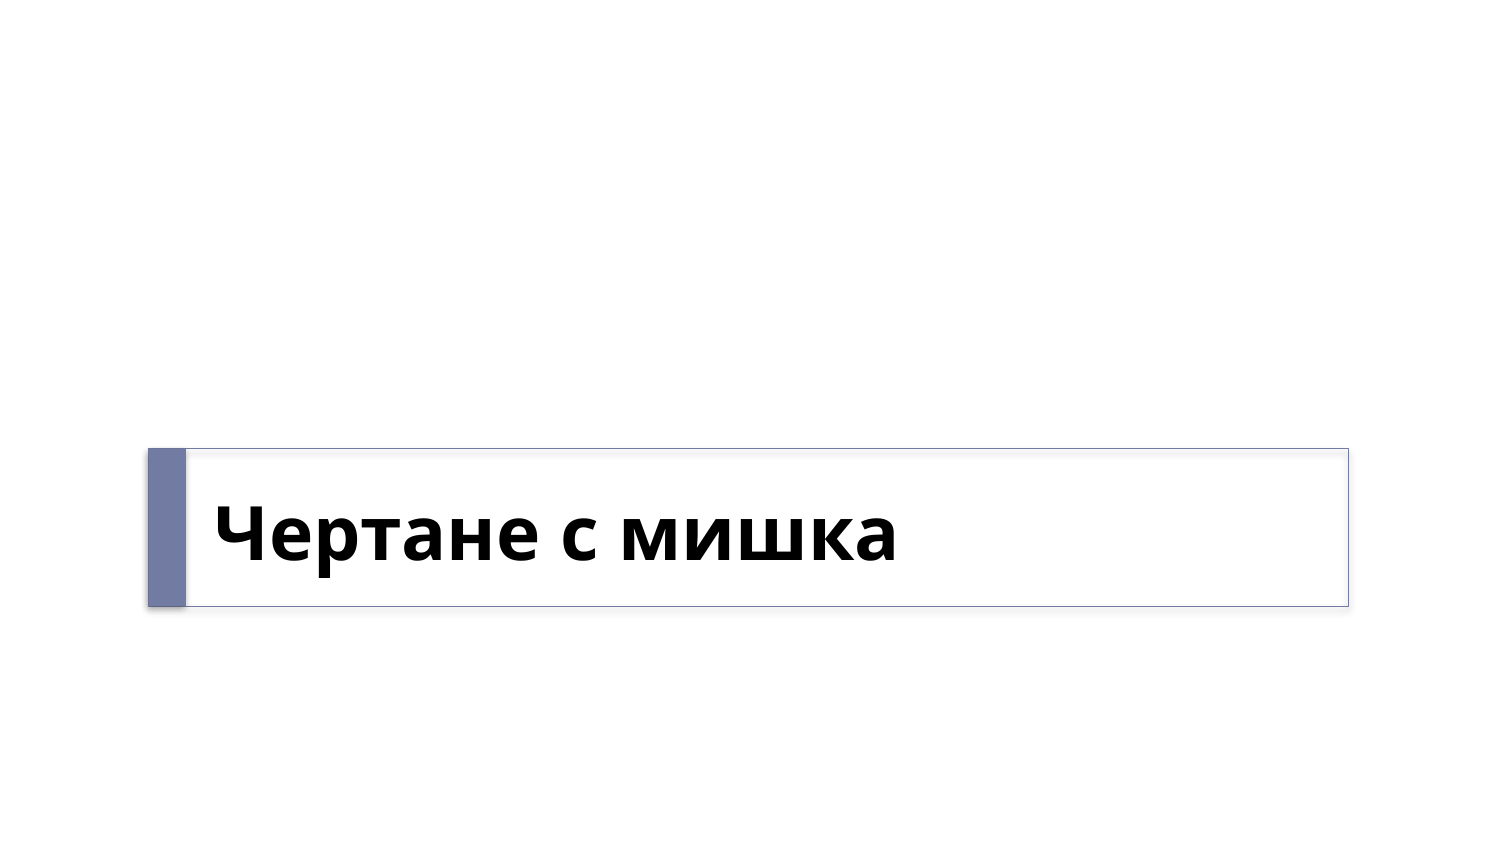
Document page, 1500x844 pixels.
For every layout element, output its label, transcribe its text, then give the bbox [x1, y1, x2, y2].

title Чертане с мишка [200, 478, 1325, 600]
